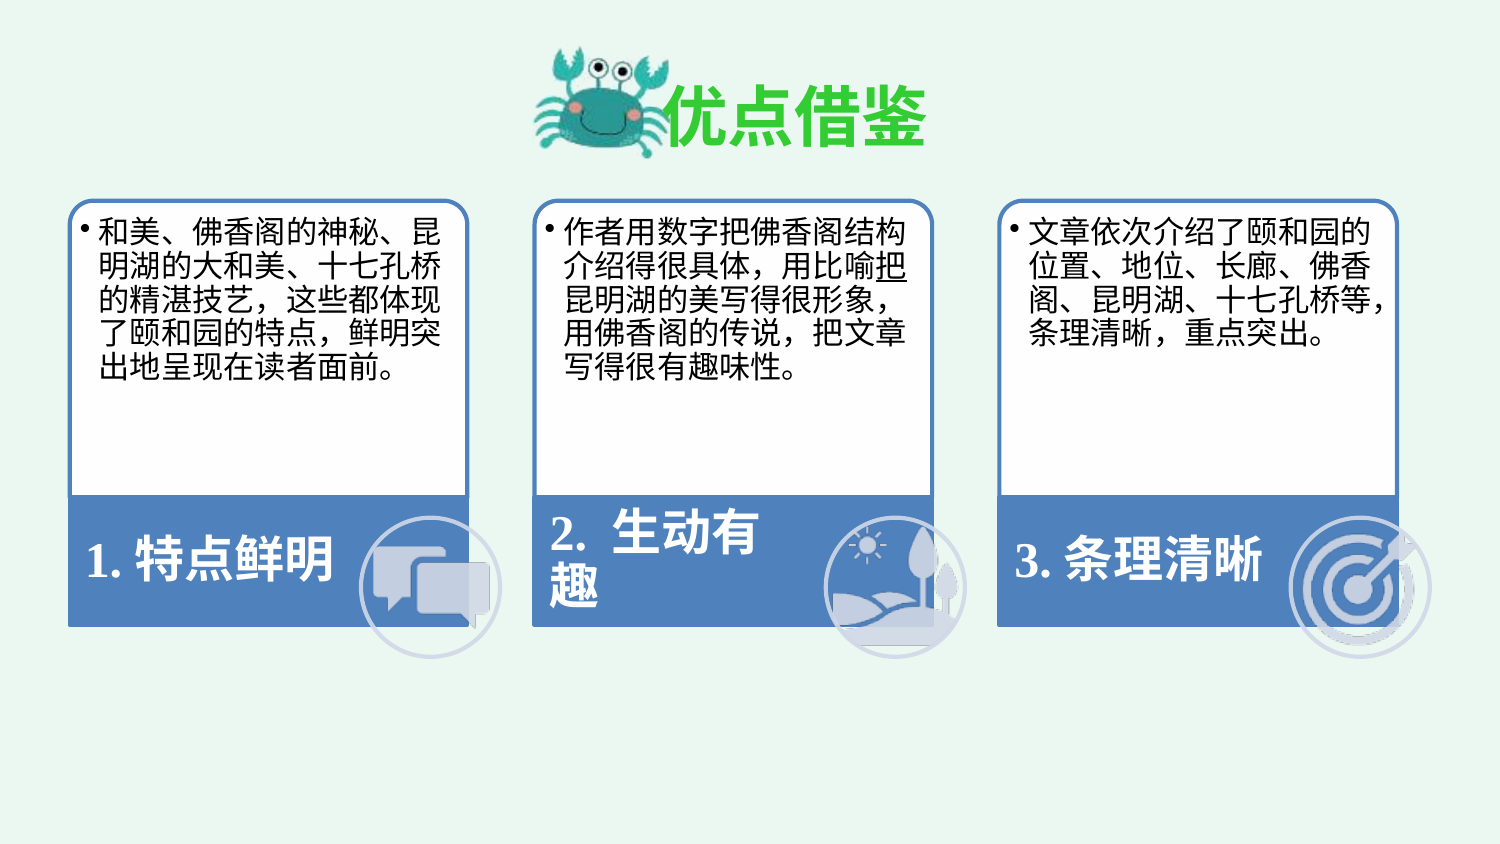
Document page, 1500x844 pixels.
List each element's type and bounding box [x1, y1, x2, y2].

text_box [532, 31, 946, 171]
text_box [68, 168, 1431, 689]
